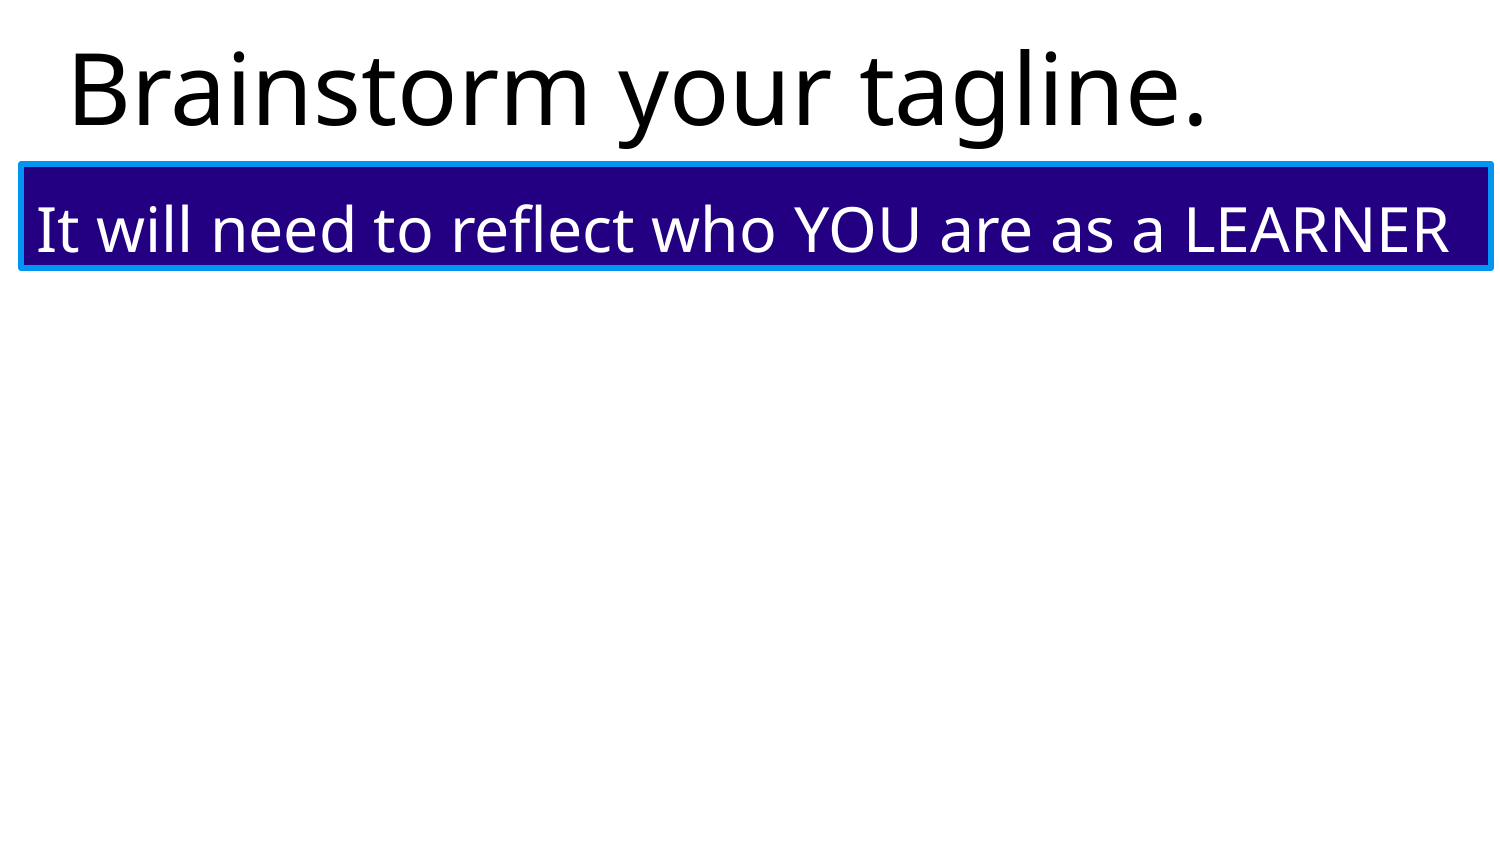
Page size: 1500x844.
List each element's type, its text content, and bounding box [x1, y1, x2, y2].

list It will need to reflect who YOU are as a LEARNER and as a PERSON. [21, 164, 1491, 269]
title Brainstorm your tagline. [51, 10, 1449, 105]
